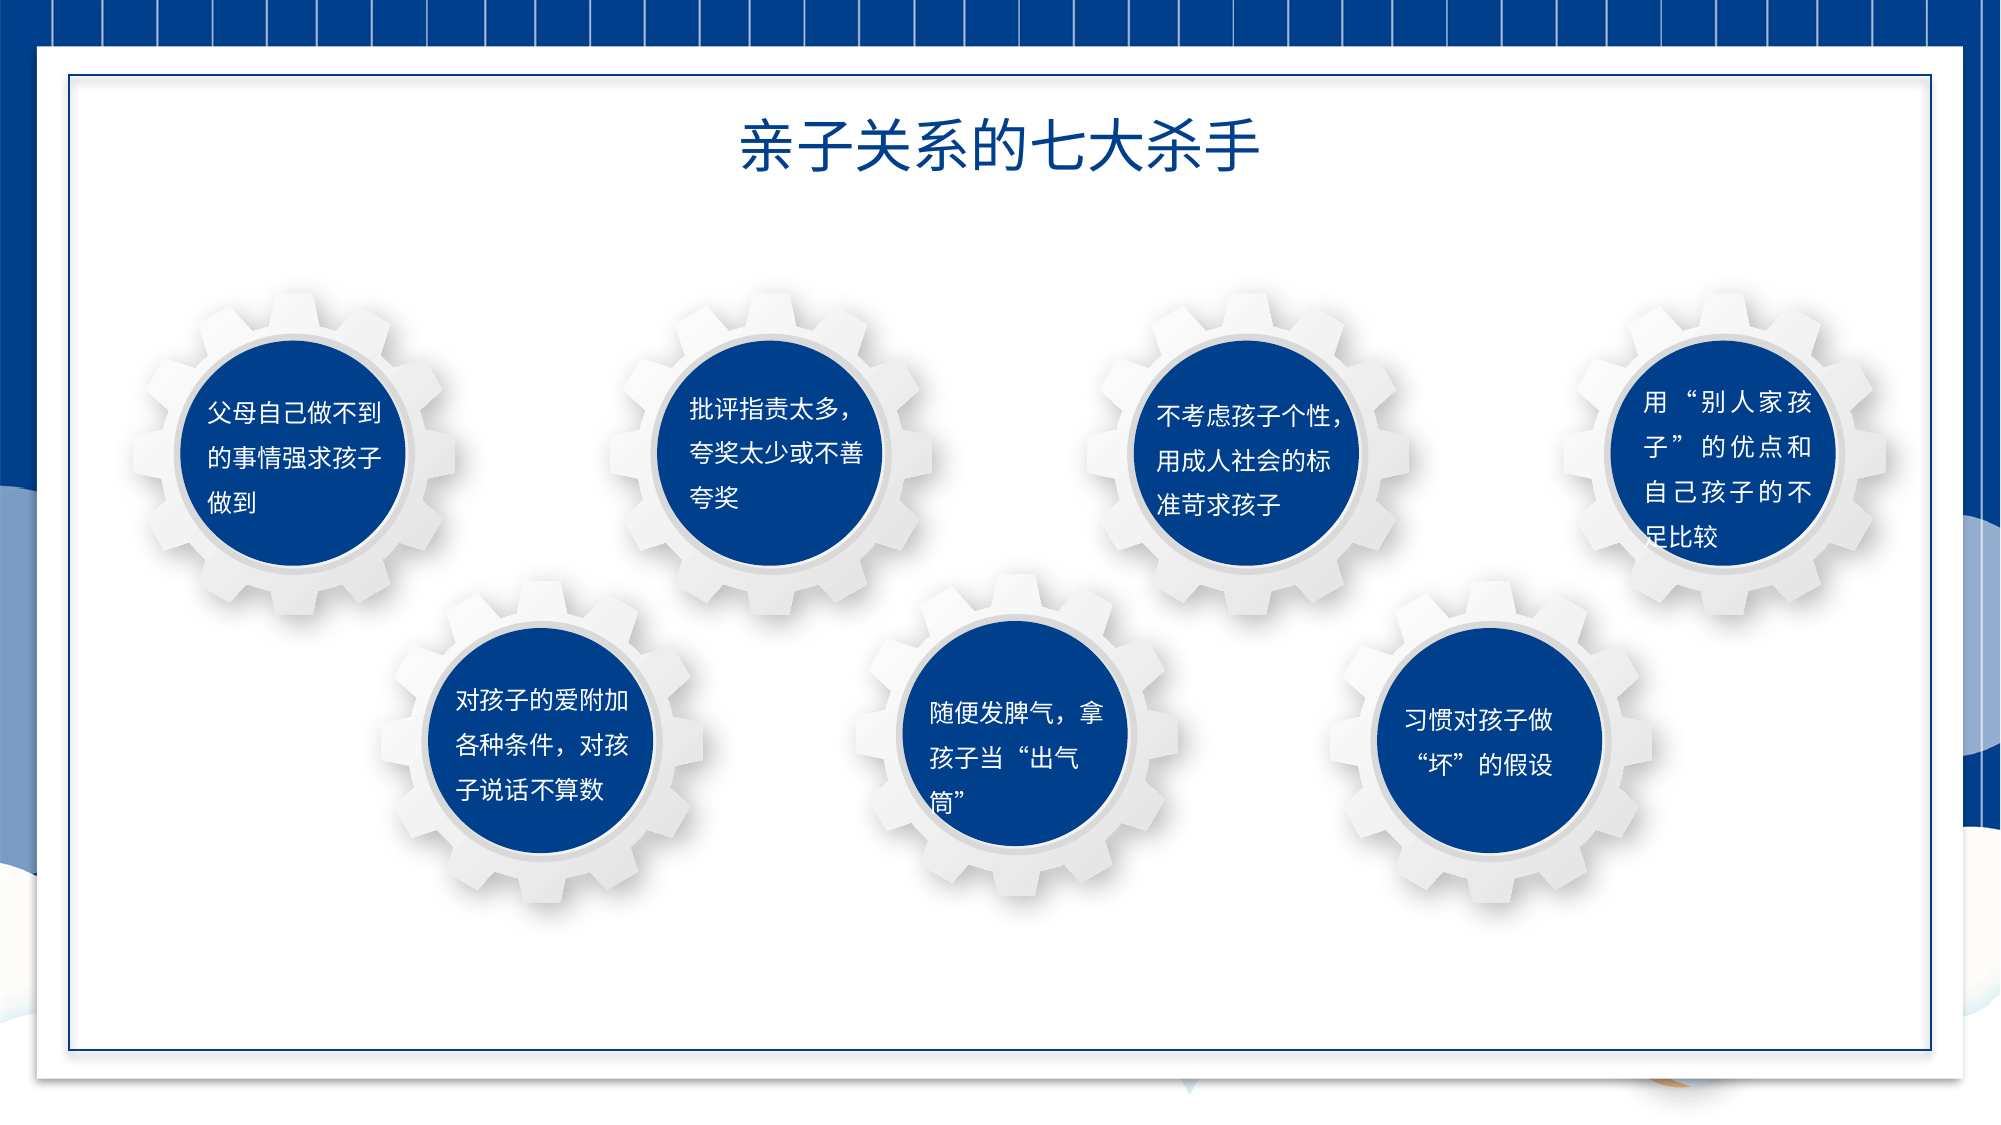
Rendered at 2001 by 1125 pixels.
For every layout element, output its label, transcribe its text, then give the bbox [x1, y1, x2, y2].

picture [0, 0, 2001, 1125]
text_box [381, 581, 703, 903]
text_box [855, 574, 1178, 896]
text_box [1087, 293, 1409, 615]
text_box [610, 293, 932, 615]
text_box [133, 293, 455, 615]
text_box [1330, 581, 1652, 903]
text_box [1563, 293, 1886, 615]
text_box 亲子关系的七大杀手 [541, 101, 1458, 186]
